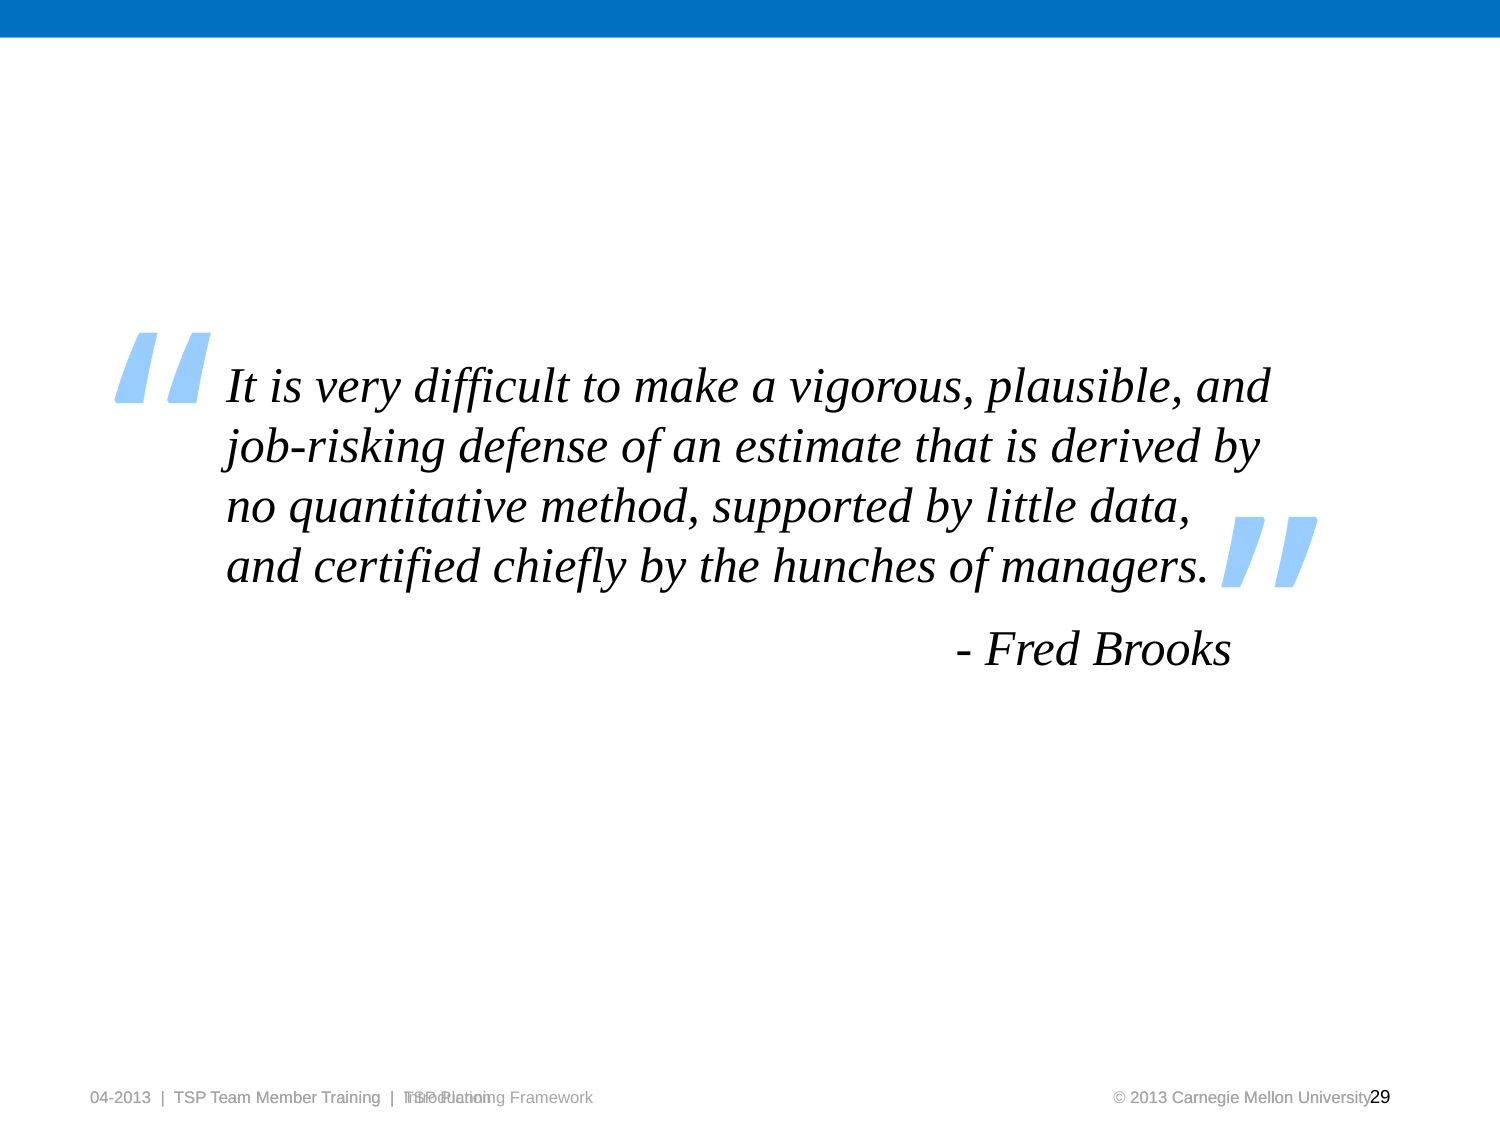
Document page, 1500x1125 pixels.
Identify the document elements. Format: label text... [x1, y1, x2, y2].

text_box “ [96, 243, 230, 604]
text_box It is very difficult to make a vigorous, plausible, and job-risking defense of an estimate that is derived by no quantitative method, supported by little data, and certified chiefly by the hunches of managers. [211, 344, 1203, 654]
text_box “ [1203, 317, 1337, 678]
text_box - Fred Brooks [940, 608, 1257, 686]
